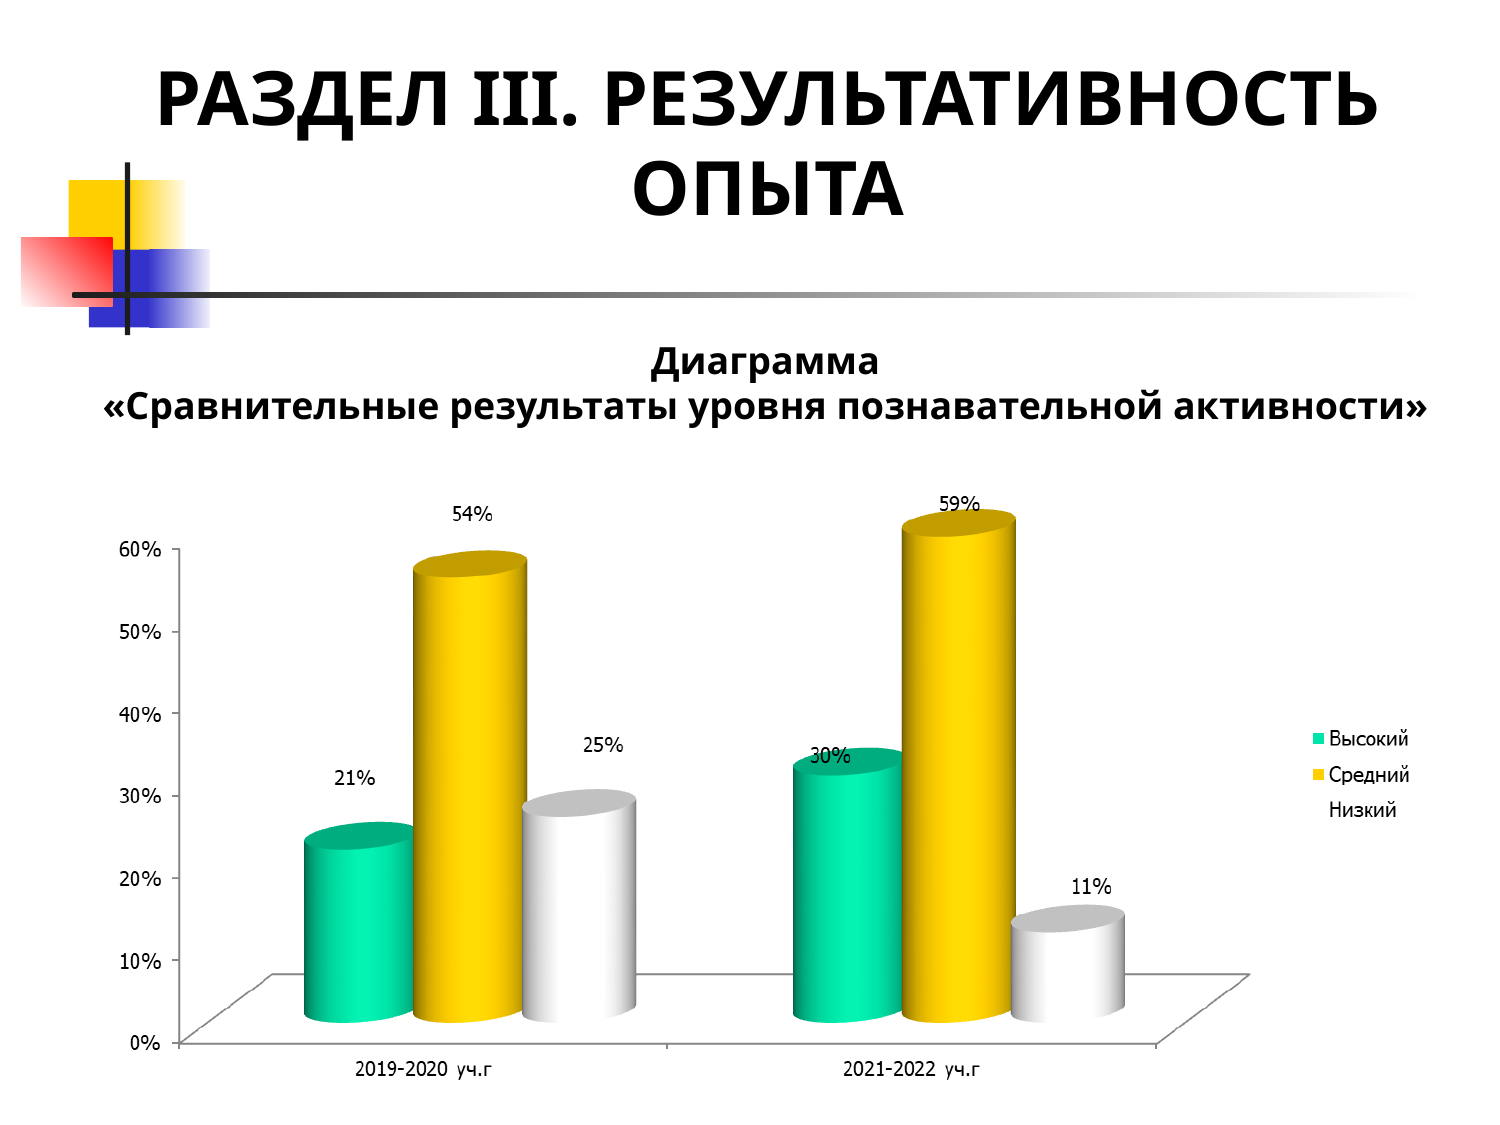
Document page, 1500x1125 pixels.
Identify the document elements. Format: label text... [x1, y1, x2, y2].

text_box РАЗДЕЛ III. РЕЗУЛЬТАТИВНОСТЬ ОПЫТА [112, 42, 1424, 238]
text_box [68, 444, 1436, 1103]
text_box Диаграмма «Сравнительные результаты уровня познавательной активности» [68, 329, 1463, 435]
